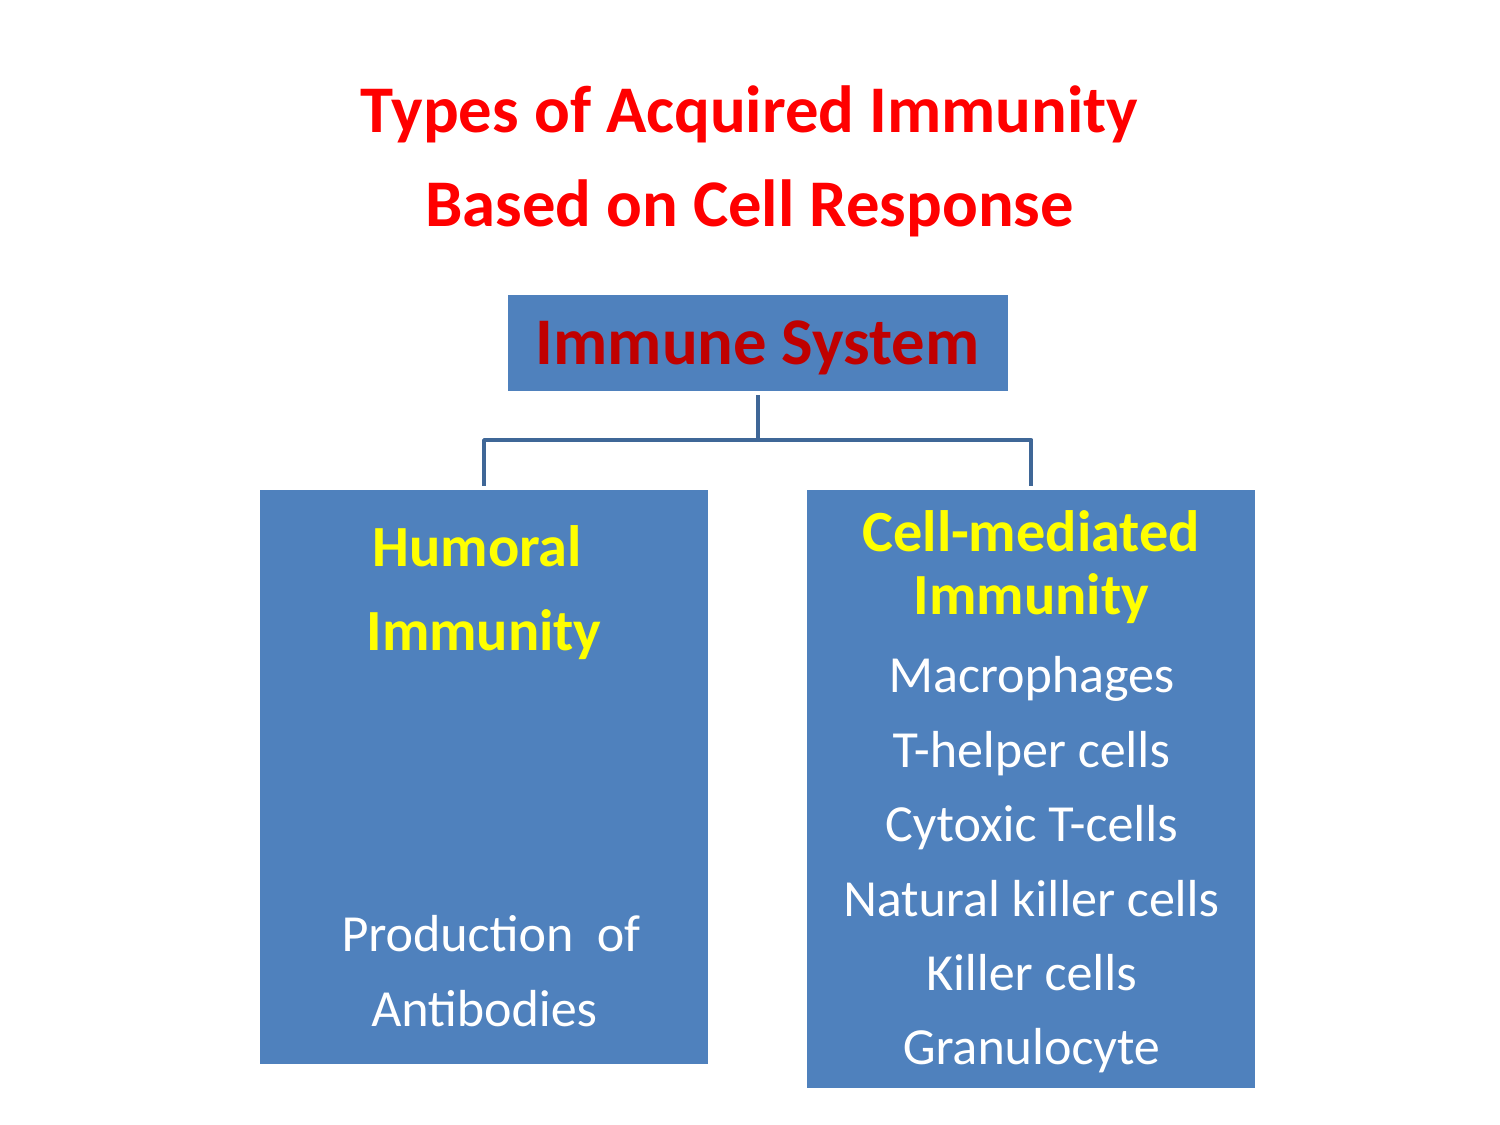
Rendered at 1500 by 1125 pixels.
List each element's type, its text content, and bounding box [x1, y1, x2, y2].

list Types of Acquired Immunity Based on Cell Response [75, 58, 1425, 1005]
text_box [257, 292, 1259, 1091]
